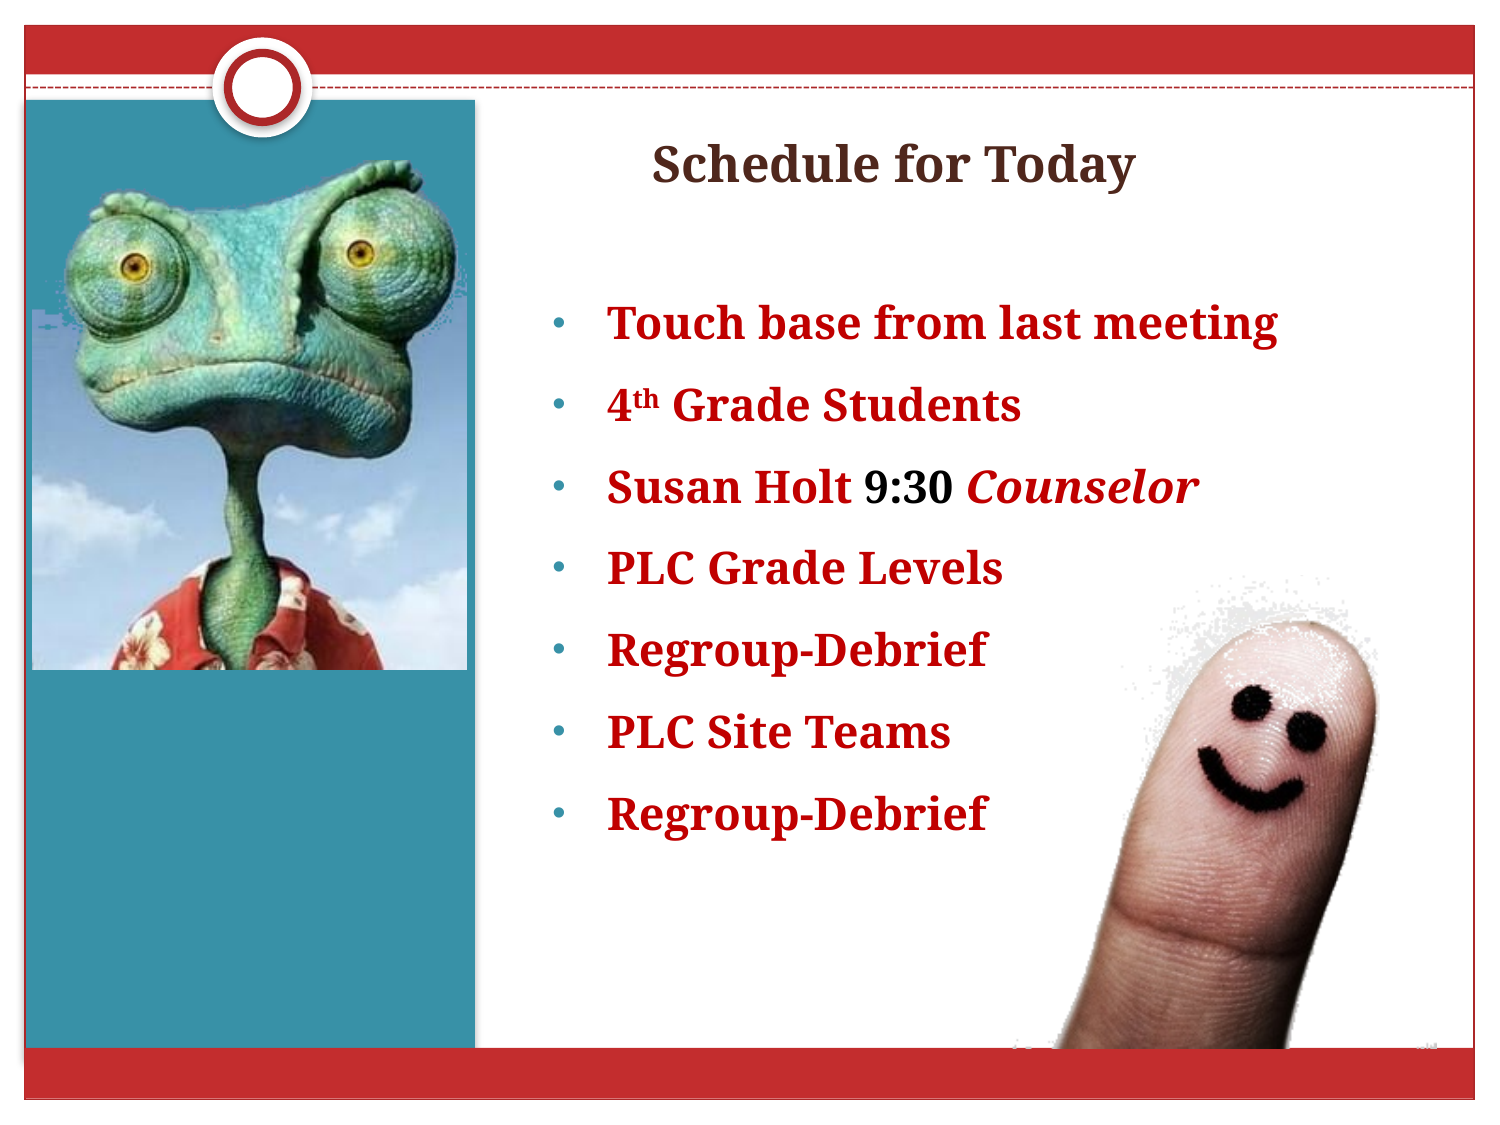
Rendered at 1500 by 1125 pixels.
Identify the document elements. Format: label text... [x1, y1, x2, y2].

picture [32, 160, 467, 670]
list Touch base from last meeting 4th Grade Students Susan Holt 9:30 Counselor PLC Grade Levels Regroup-Debrief PLC Site Teams Regroup-Debrief [537, 287, 1375, 850]
picture [1012, 574, 1438, 1049]
title Schedule for Today [637, 125, 1225, 213]
